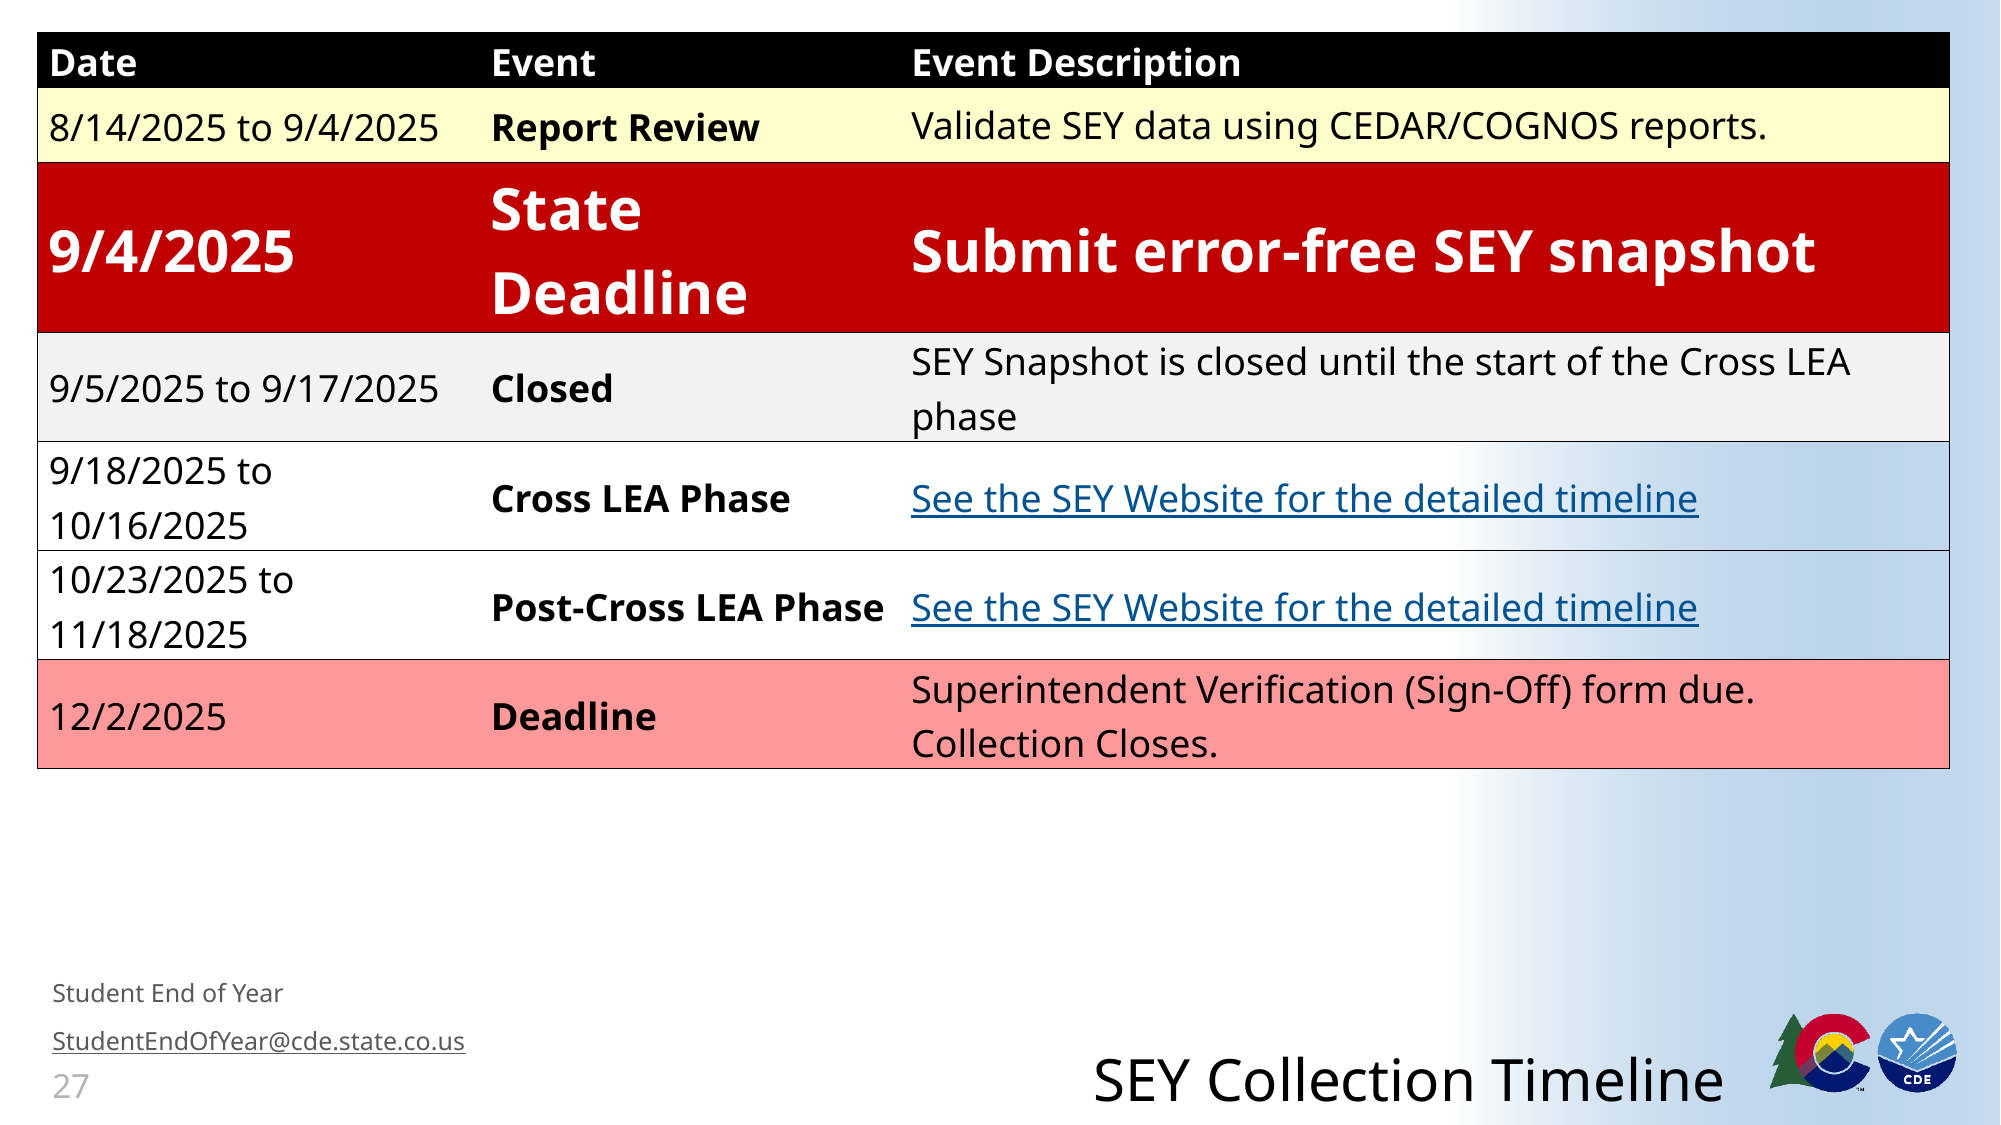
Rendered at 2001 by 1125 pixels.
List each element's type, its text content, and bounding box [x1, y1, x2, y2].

table_cell 8/14/2025 to 9/4/2025 [38, 88, 480, 162]
table_cell Post-Cross LEA Phase [480, 551, 900, 659]
table_header Event [480, 33, 900, 87]
table_cell Superintendent Verification (Sign-Off) form due. Collection Closes. [900, 660, 1949, 768]
table_cell Submit error-free SEY snapshot [900, 163, 1949, 332]
title SEY Collection Timeline [639, 966, 1725, 1115]
list StudentEndOfYear@cde.state.co.us [37, 1018, 622, 1065]
list Student End of Year [37, 970, 622, 1017]
table_cell Cross LEA Phase [480, 442, 900, 550]
table_cell 9/18/2025 to 10/16/2025 [38, 442, 480, 550]
table_cell Validate SEY data using CEDAR/COGNOS reports. [900, 88, 1949, 162]
table_cell 12/2/2025 [38, 660, 480, 768]
table_header Date [38, 33, 480, 87]
slide_number 27 [37, 1064, 165, 1111]
table_cell 9/5/2025 to 9/17/2025 [38, 333, 480, 441]
table_cell SEY Snapshot is closed until the start of the Cross LEA phase [900, 333, 1949, 441]
table_cell Deadline [480, 660, 900, 768]
table_cell 10/23/2025 to 11/18/2025 [38, 551, 480, 659]
picture [1768, 1012, 1957, 1093]
table_cell 9/4/2025 [38, 163, 480, 332]
table_header Event Description [900, 33, 1949, 87]
table_cell See the SEY Website for the detailed timeline [900, 442, 1949, 550]
table_cell Report Review [480, 88, 900, 162]
table_cell See the SEY Website for the detailed timeline [900, 551, 1949, 659]
table_cell State Deadline [480, 163, 900, 332]
table_cell Closed [480, 333, 900, 441]
